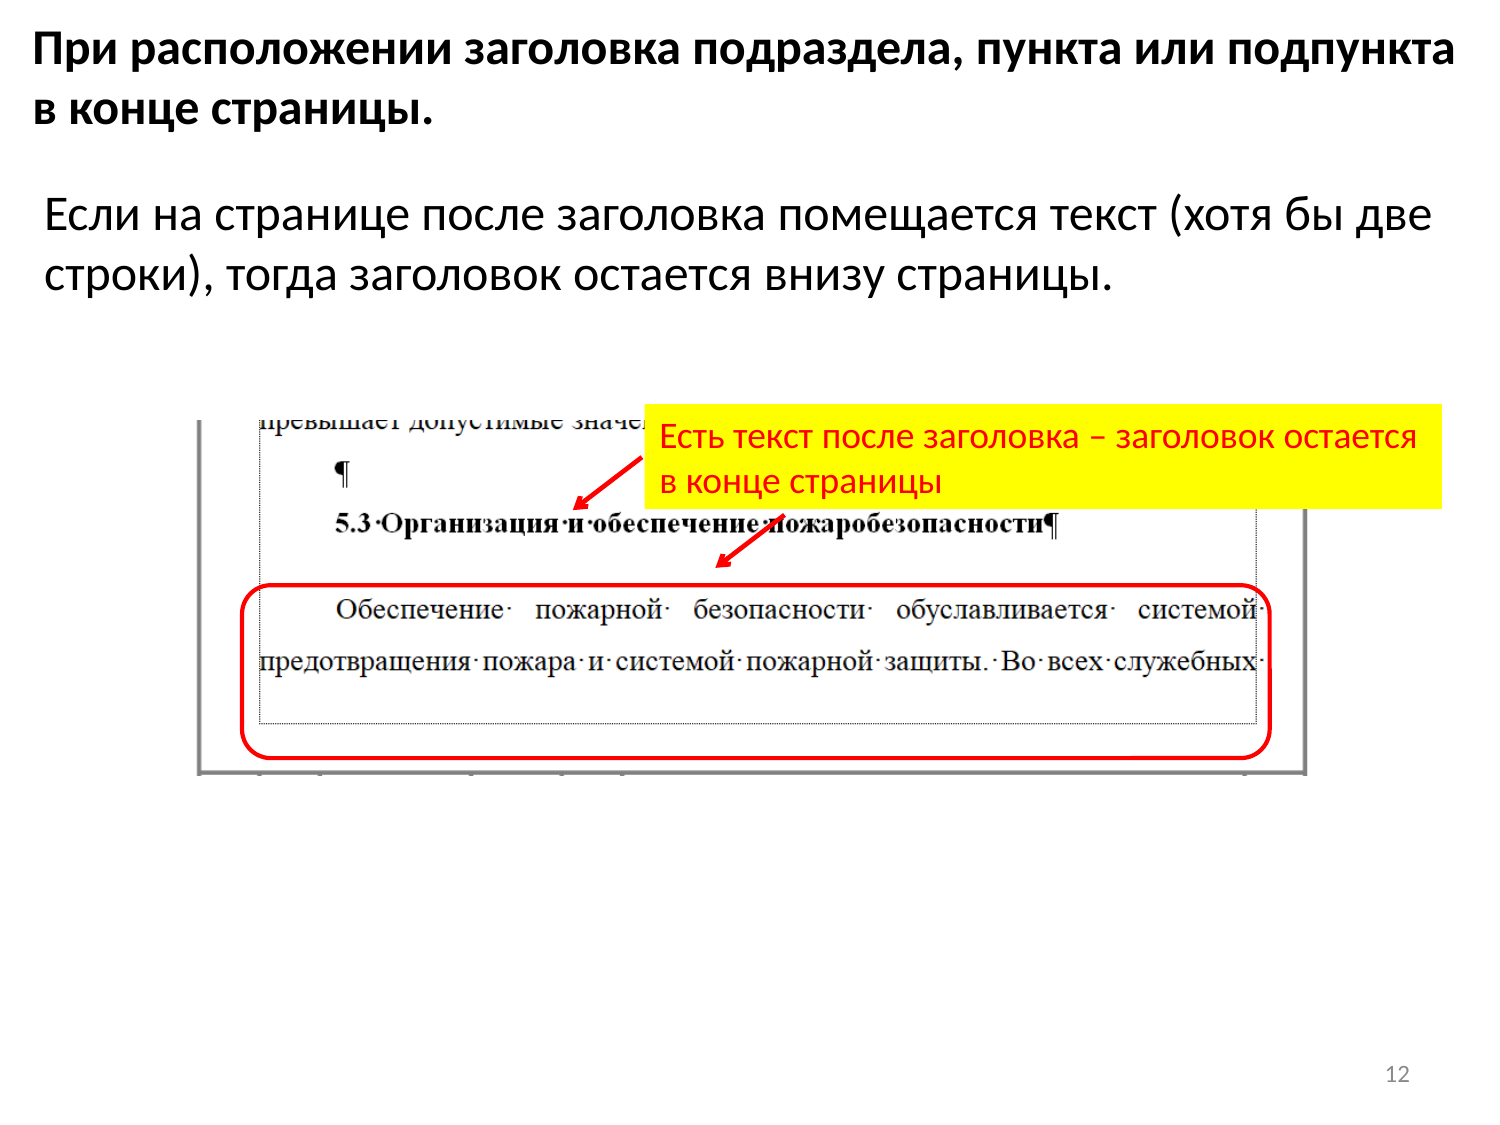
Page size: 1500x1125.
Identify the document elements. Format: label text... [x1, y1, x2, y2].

slide_number 12 [1074, 1042, 1425, 1103]
text_box Если на странице после заголовка помещается текст (хотя бы две строки), тогда заголовок остается внизу страницы. [29, 172, 1483, 308]
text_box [715, 514, 785, 569]
text_box При расположении заголовка подраздела, пункта или подпункта в конце страницы. [17, 7, 1483, 142]
text_box Есть текст после заголовка – заголовок остается в конце страницы [644, 404, 1442, 509]
picture [186, 420, 1314, 777]
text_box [572, 456, 643, 511]
